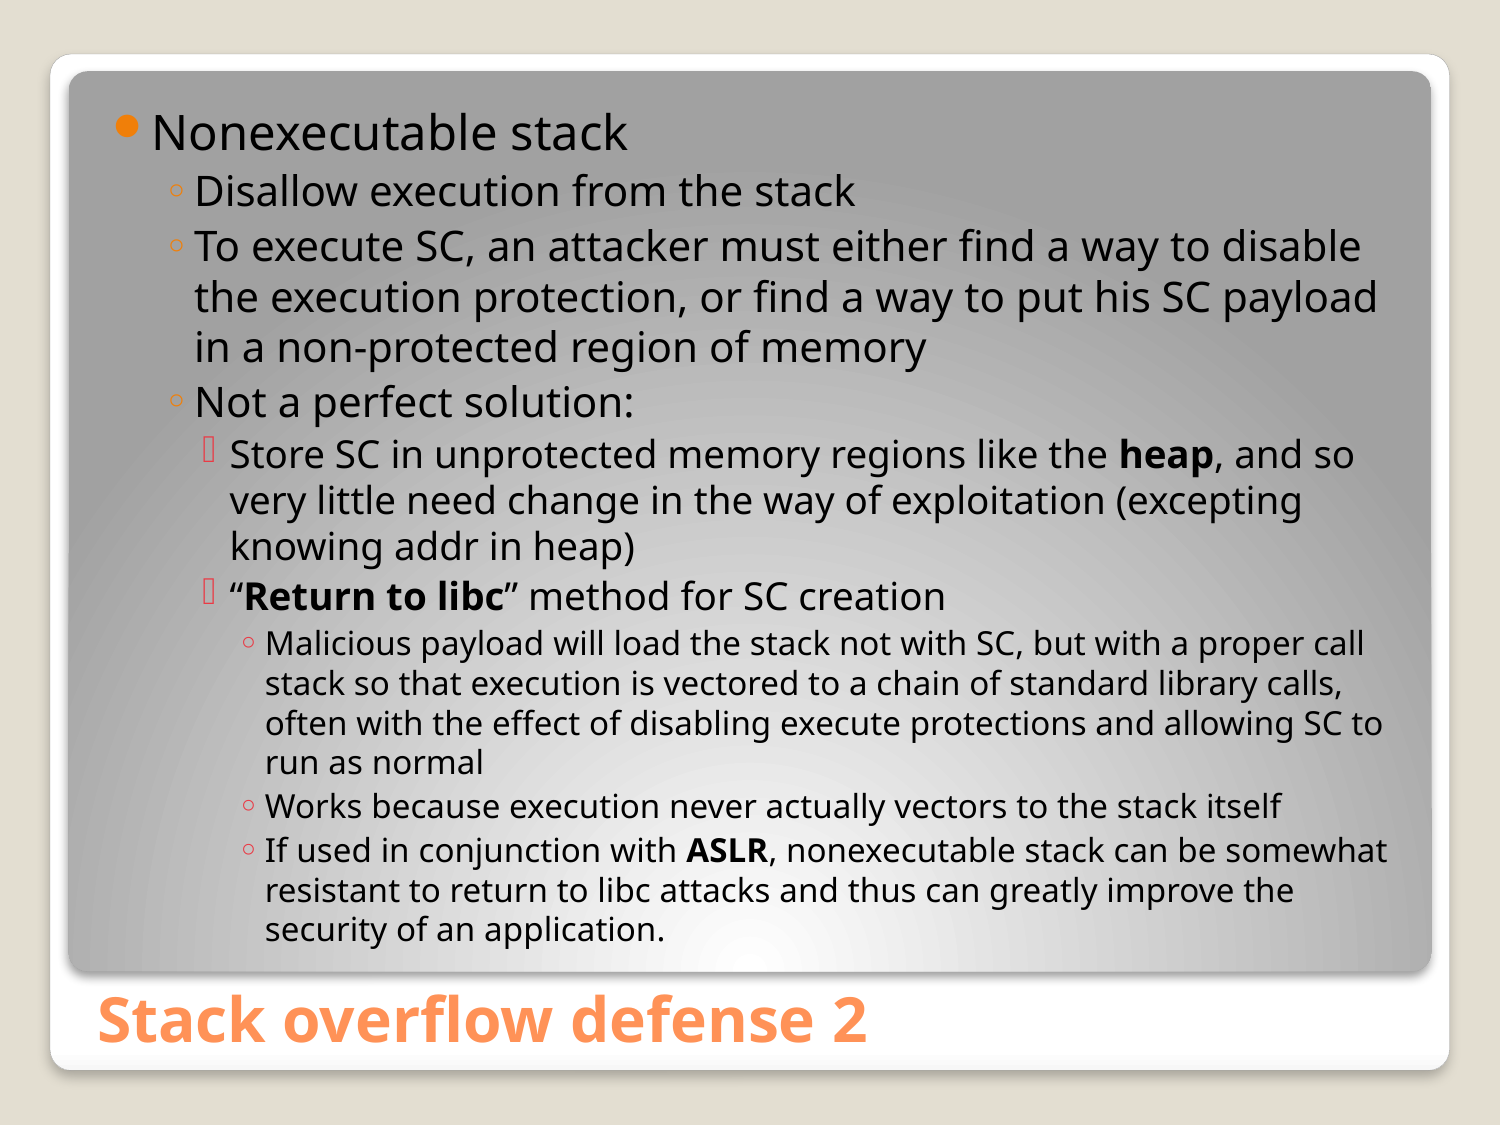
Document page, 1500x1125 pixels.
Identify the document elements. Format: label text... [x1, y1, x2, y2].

title Stack overflow defense 2 [82, 972, 1425, 1063]
list Nonexecutable stack Disallow execution from the stack To execute SC, an attacker must either find a way to disable the execution protection, or find a way to put his SC payload in a non-protected region of memory Not a perfect solution: Store SC in unprotected memory regions like the heap, and so very little need change in the way of exploitation (excepting knowing addr in heap) “Return to libc” method for SC creation Malicious payload will load the stack not with SC, but with a proper call stack so that execution is vectored to a chain of standard library calls, often with the effect of disabling execute protections and allowing SC to run as normal Works because execution never actually vectors to the stack itself If used in conjunction with ASLR, nonexecutable stack can be somewhat resistant to return to libc attacks and thus can greatly improve the security of an application. [82, 86, 1438, 963]
